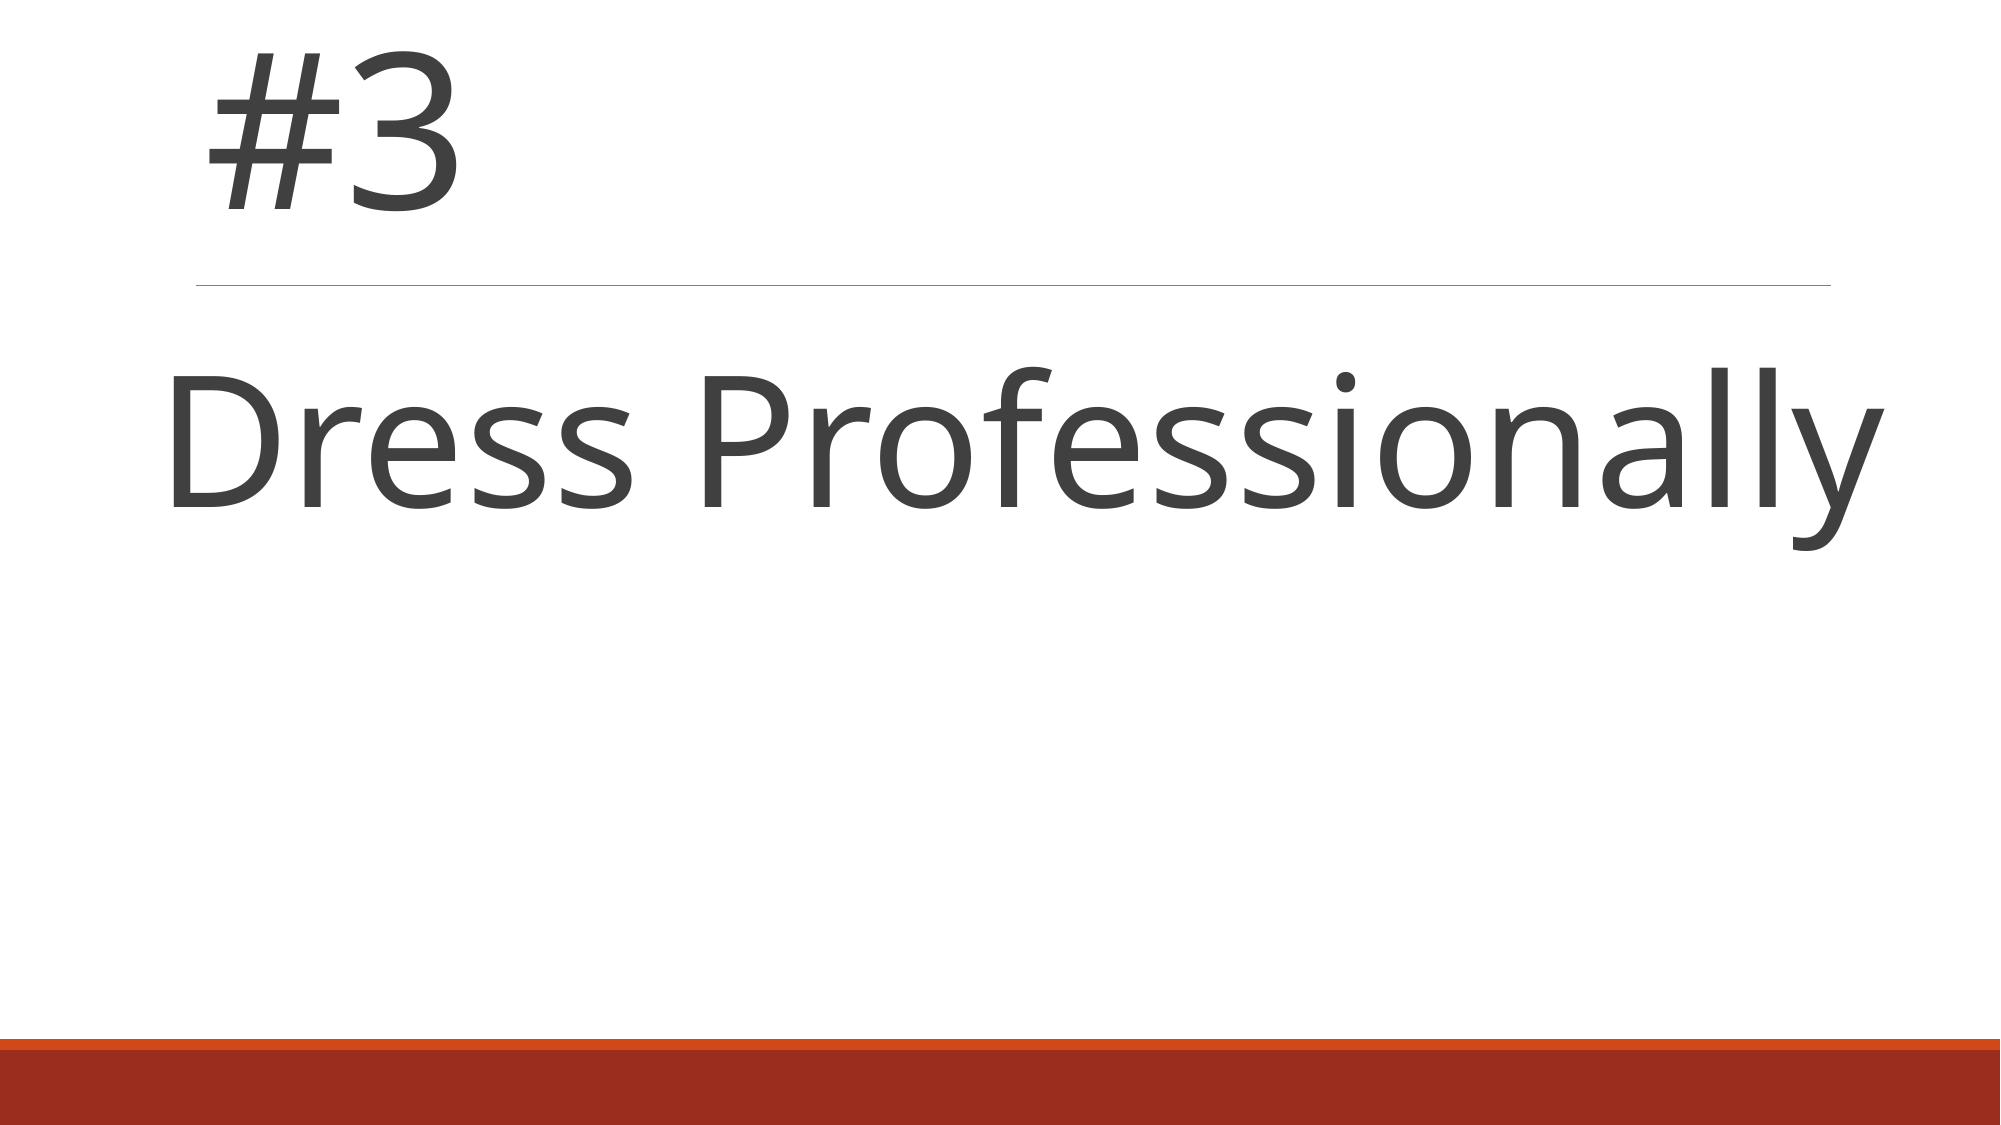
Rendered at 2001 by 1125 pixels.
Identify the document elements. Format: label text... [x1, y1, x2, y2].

list Dress Professionally [55, 341, 1944, 1002]
title #3 [189, 23, 1840, 262]
